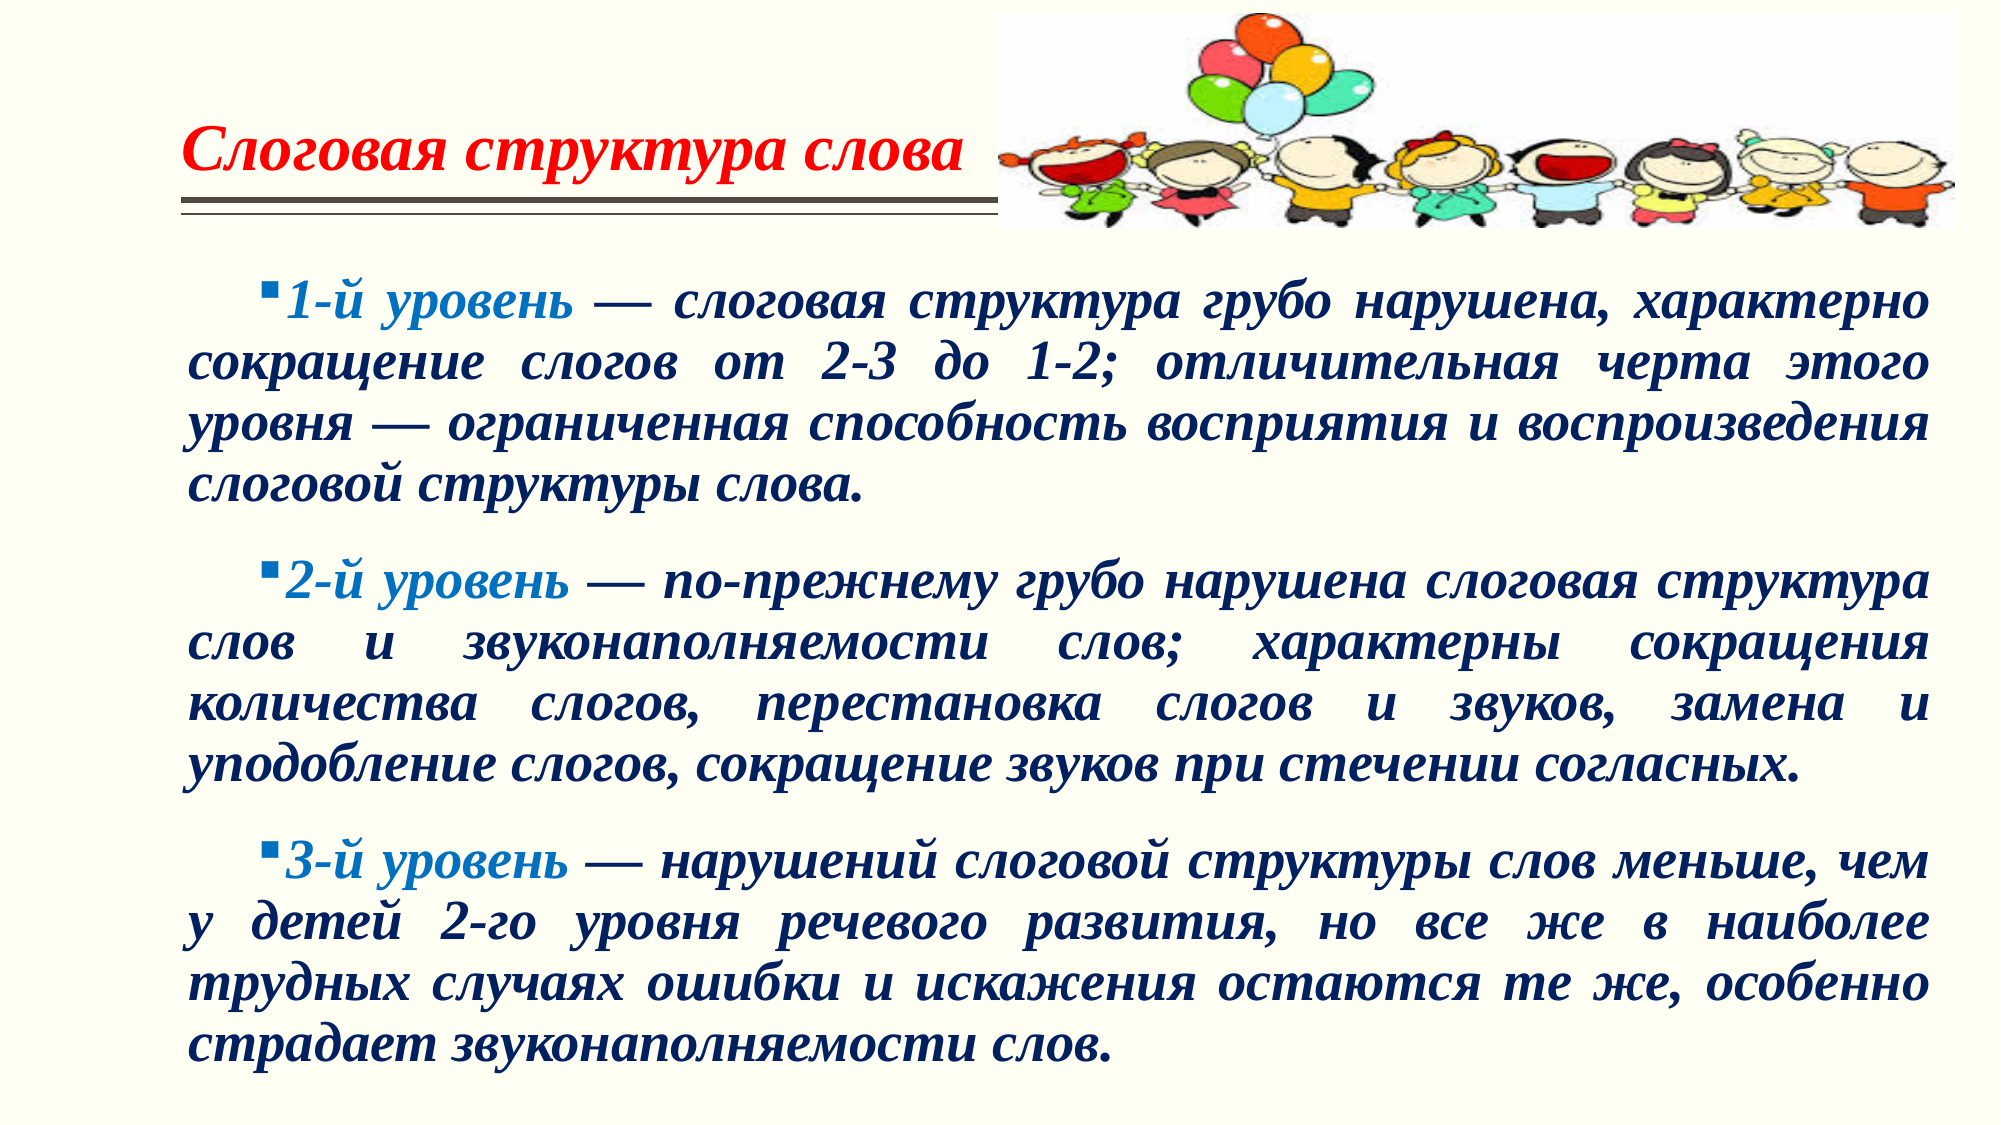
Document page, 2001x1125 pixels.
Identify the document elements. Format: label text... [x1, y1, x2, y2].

picture [998, 13, 1955, 228]
list 1-й уровень — слоговая структура грубо нарушена, характерно сокращение слогов от 2-3 до 1-2; отличительная черта этого уровня — ограниченная способность восприятия и воспроизведения слоговой структуры слова. 2-й уровень — по-прежнему грубо нарушена слоговая структура слов и звуконаполняемости слов; характерны сокращения количества слогов, перестановка слогов и звуков, замена и уподобление слогов, сокращение звуков при стечении согласных. 3-й уровень — нарушений слоговой структуры слов меньше, чем у детей 2-го уровня речевого развития, но все же в наиболее трудных случаях ошибки и искажения остаются те же, особенно страдает звуконаполняемости слов. [152, 262, 1931, 1095]
title Слоговая структура слова [181, 12, 998, 193]
